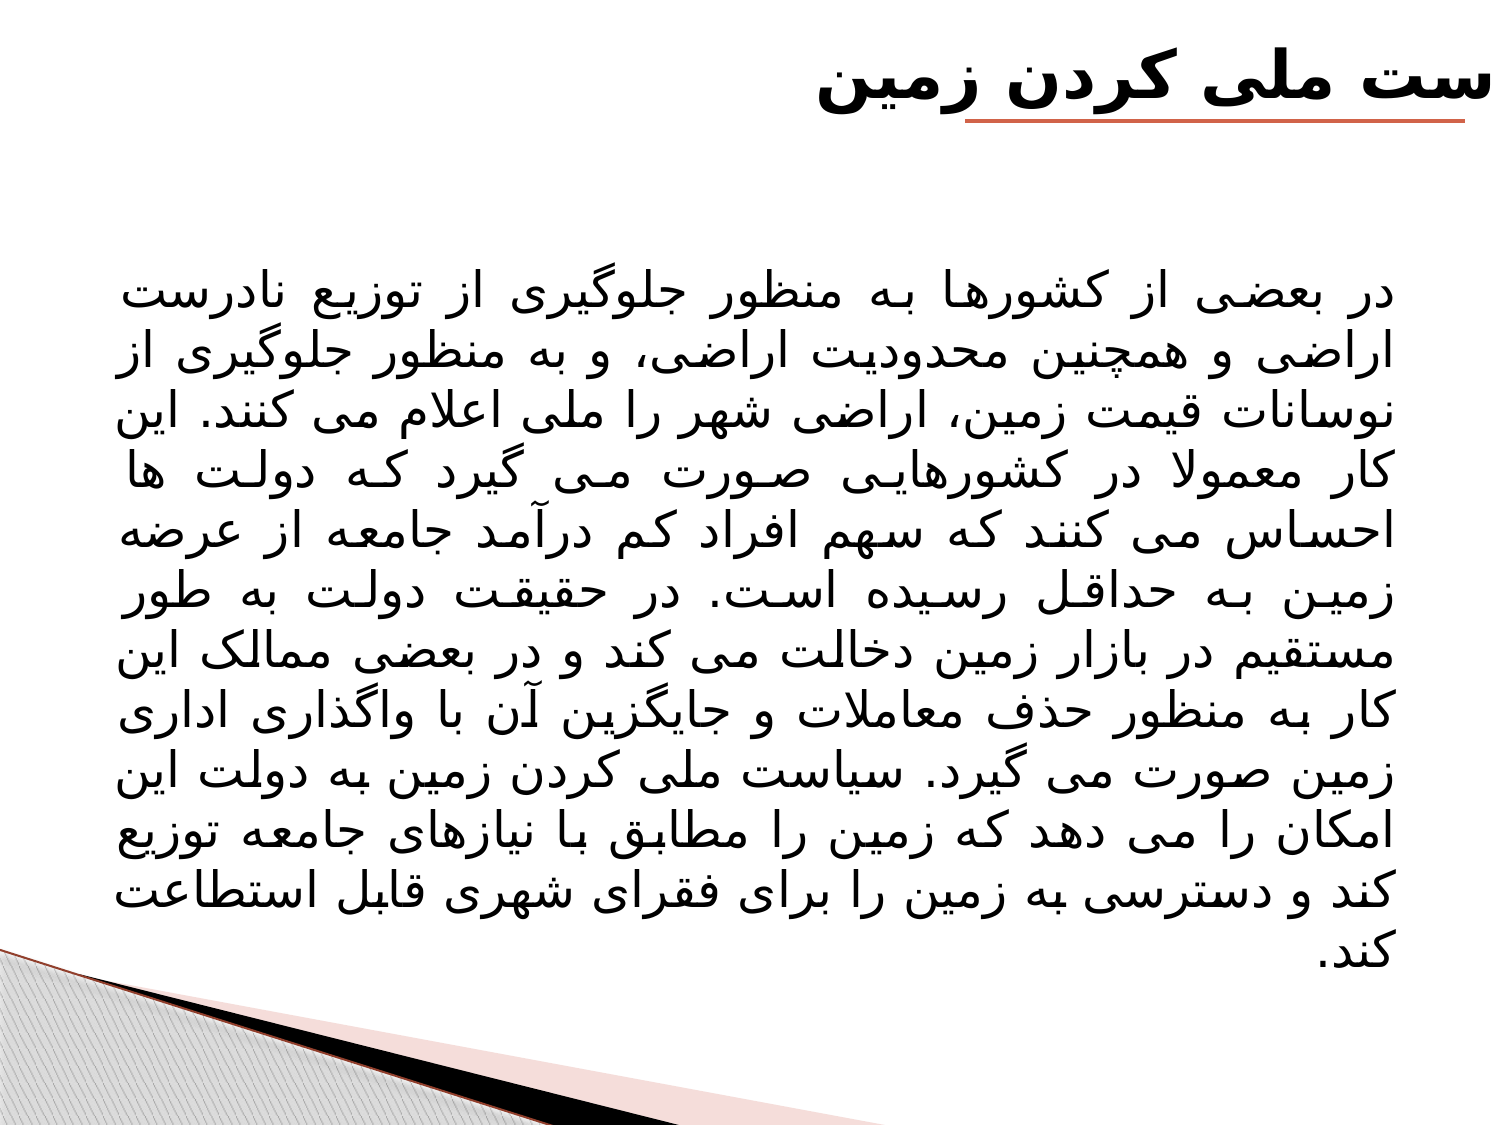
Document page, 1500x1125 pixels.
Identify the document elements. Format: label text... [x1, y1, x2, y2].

text_box سیاست ملی کردن زمین [800, 24, 1500, 120]
text_box در بعضی از کشورها به منظور جلوگیری از توزیع نادرست اراضی و همچنین محدودیت اراضی، و به منظور جلوگیری از نوسانات قیمت زمین، اراضی شهر را ملی اعلام می کنند. این کار معمولا در کشورهایی صورت می گیرد که دولت ها احساس می کنند که سهم افراد کم درآمد جامعه از عرضه زمین به حداقل رسیده است. در حقیقت دولت به طور مستقیم در بازار زمین دخالت می کند و در بعضی ممالک این کار به منظور حذف معاملات و جایگزین آن با واگذاری اداری زمین صورت می گیرد. سیاست ملی کردن زمین به دولت این امکان را می دهد که زمین را مطابق با نیازهای جامعه توزیع کند و دسترسی به زمین را برای فقرای شهری قابل استطاعت کند. [98, 249, 1411, 985]
